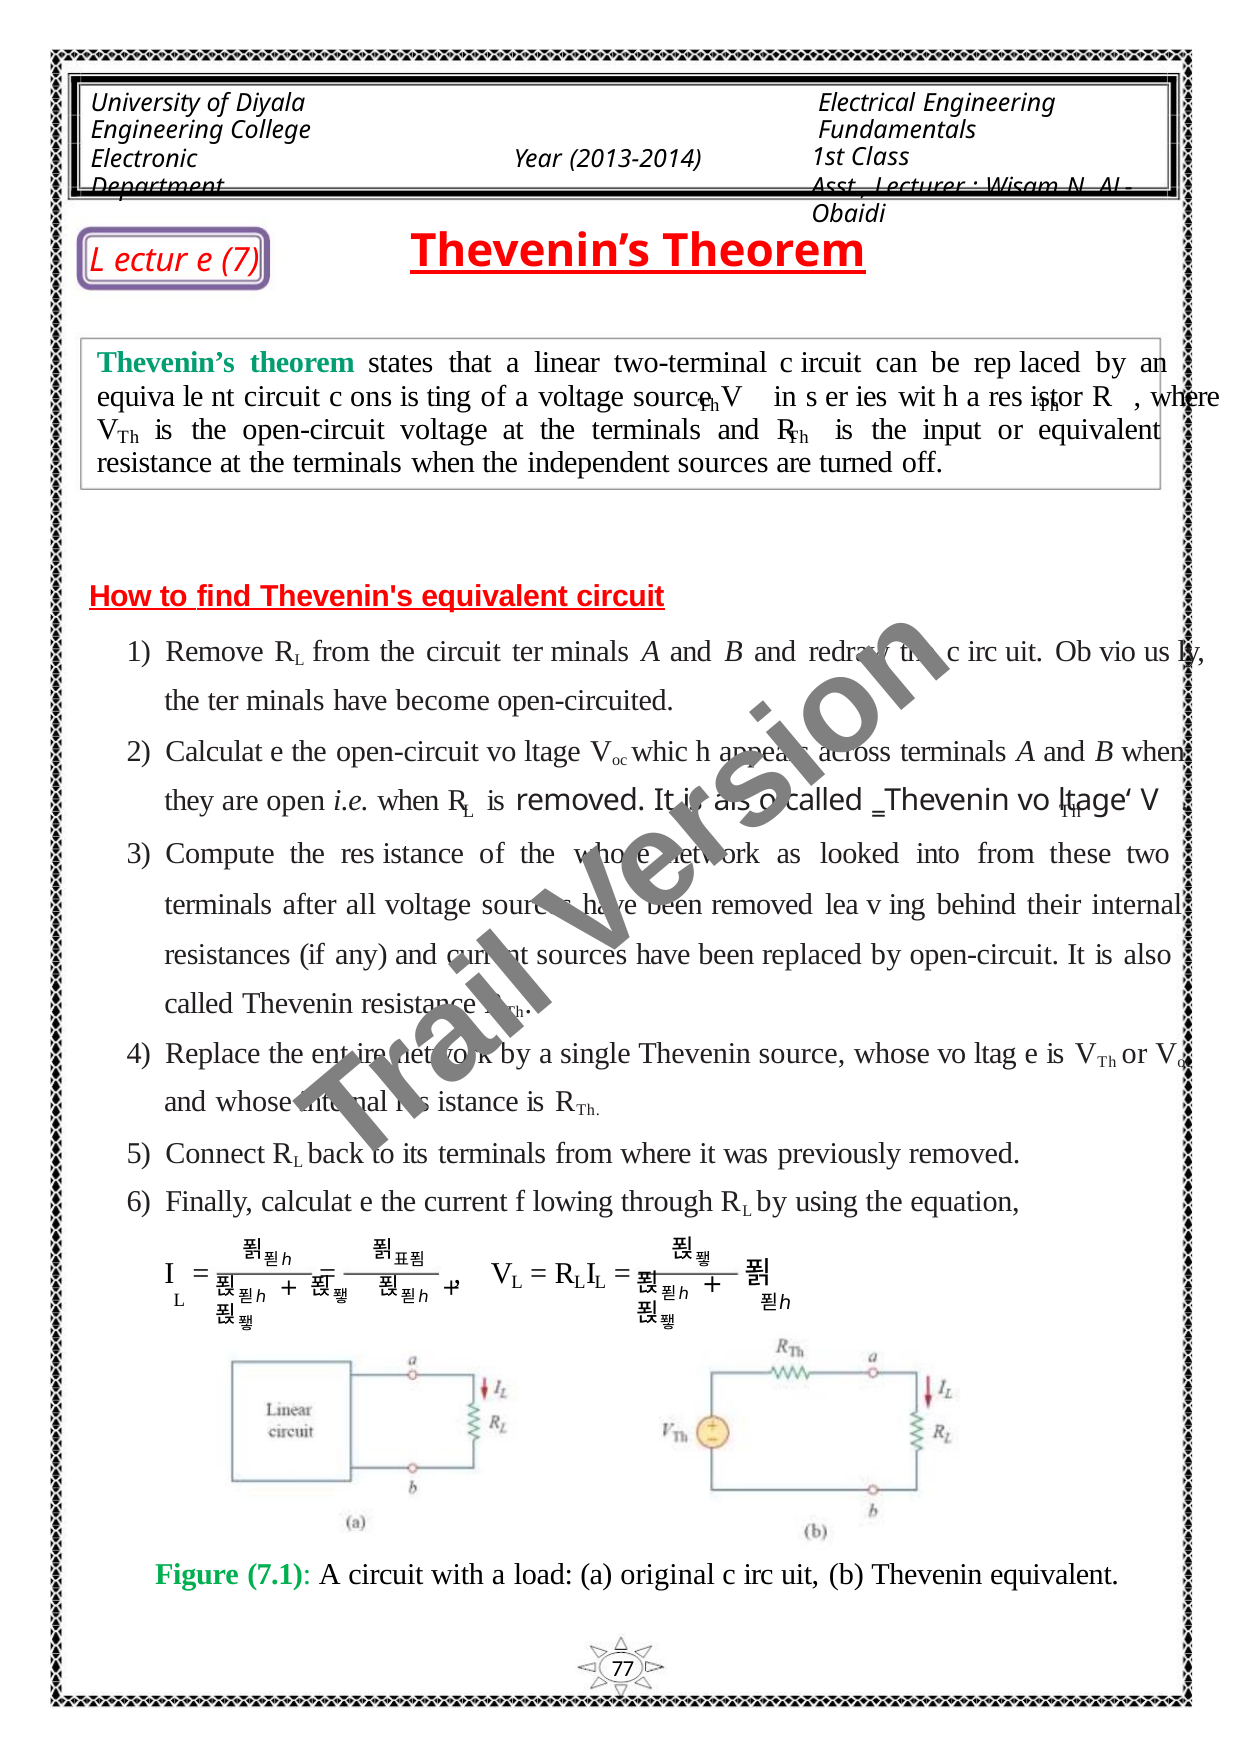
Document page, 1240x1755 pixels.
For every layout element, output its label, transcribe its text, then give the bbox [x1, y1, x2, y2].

text_box Th [697, 394, 748, 412]
text_box Th [1037, 394, 1088, 412]
text_box Th [117, 426, 168, 445]
text_box , V = R I = [453, 1256, 676, 1290]
text_box 4) Replace the ent ire network by a single Thevenin source, whose vo ltag e is VTh or Voc and whose internal res istance is RTh. [472, 1037, 1240, 1119]
text_box 4) Replace the ent ire network by a single Thevenin source, whose vo ltag e is VTh or Voc and whose internal res istance is RTh. [126, 1037, 288, 1119]
text_box I = L [164, 1256, 246, 1311]
text_box 푉푇ℎ [242, 1240, 317, 1269]
text_box 푉 푇ℎ [744, 1255, 822, 1314]
text_box Th [1059, 800, 1110, 822]
text_box equiva le nt circuit c ons is ting of a voltage source V in s er ies wit h a res istor R , where [96, 379, 1240, 412]
text_box 푅푇ℎ + 푅퐿 푅푇ℎ + 푅퐿 [215, 1278, 471, 1334]
text_box University of Diyala Engineering College Electronic Department [90, 89, 332, 201]
text_box Electrical Engineering Fundamentals 1st Class Asst., Lecturer : Wisam N. AL-Obaidi [811, 89, 1204, 228]
text_box L [511, 1271, 551, 1293]
text_box 1) Remove RL from the circuit ter minals A and B and redraw the c irc uit. Ob vio us ly, the ter minals have become open-circuited. [951, 636, 1240, 717]
text_box Thevenin’s theorem states that a linear two-terminal c ircuit can be rep laced by an [96, 345, 1240, 379]
text_box L ectur e (7) [89, 236, 292, 279]
text_box Year (2013-2014) [513, 145, 705, 173]
text_box 77 [611, 1652, 670, 1681]
text_box [50, 49, 1193, 1751]
text_box 3) Compute the res istance of the whose network as looked into from these two terminals after all voltage sources have been removed lea v ing behind their internal resistances (if any) and current sources have been replaced by open-circuit. It is also called Thevenin resistance RTh. [589, 836, 1240, 1021]
text_box resistance at the terminals when the independent sources are turned off. [96, 445, 1056, 479]
text_box 2) Calculat e the open-circuit vo ltage Voc whic h appears across terminals A and B when they are open i.e. when R is removed. It is als o called ‗Thevenin vo ltage‘ V . [126, 736, 647, 817]
text_box L [462, 800, 503, 822]
text_box 푉표푐 [372, 1240, 440, 1269]
text_box 2) Calculat e the open-circuit vo ltage Voc whic h appears across terminals A and B when they are open i.e. when R is removed. It is als o called ‗Thevenin vo ltage‘ V . [832, 736, 1240, 817]
text_box Th [786, 426, 837, 445]
text_box Thevenin’s Theorem [409, 221, 946, 276]
text_box Figure (7.1): A circuit with a load: (a) original c irc uit, (b) Thevenin equivalent. [154, 1557, 1225, 1591]
text_box 푅퐿 푅푇ℎ + 푅퐿 [636, 1239, 773, 1332]
text_box 3) Compute the res istance of the whose network as looked into from these two terminals after all voltage sources have been removed lea v ing behind their internal resistances (if any) and current sources have been replaced by open-circuit. It is also called Thevenin resistance RTh. [126, 836, 528, 1021]
text_box L L [574, 1271, 634, 1293]
text_box Trail Version [246, 543, 993, 1211]
text_box V is the open-circuit voltage at the terminals and R is the input or equivalent [96, 412, 1240, 446]
text_box 5) Connect RL back to its terminals from where it was previously removed. 6) Finally, calculat e the current f lowing through RL by using the equation, [126, 1138, 1142, 1220]
text_box How to find Thevenin's equivalent circuit [89, 578, 742, 613]
text_box 1) Remove RL from the circuit ter minals A and B and redraw the c irc uit. Ob vio us ly, the ter minals have become open-circuited. [126, 636, 766, 717]
text_box = [319, 1256, 382, 1278]
